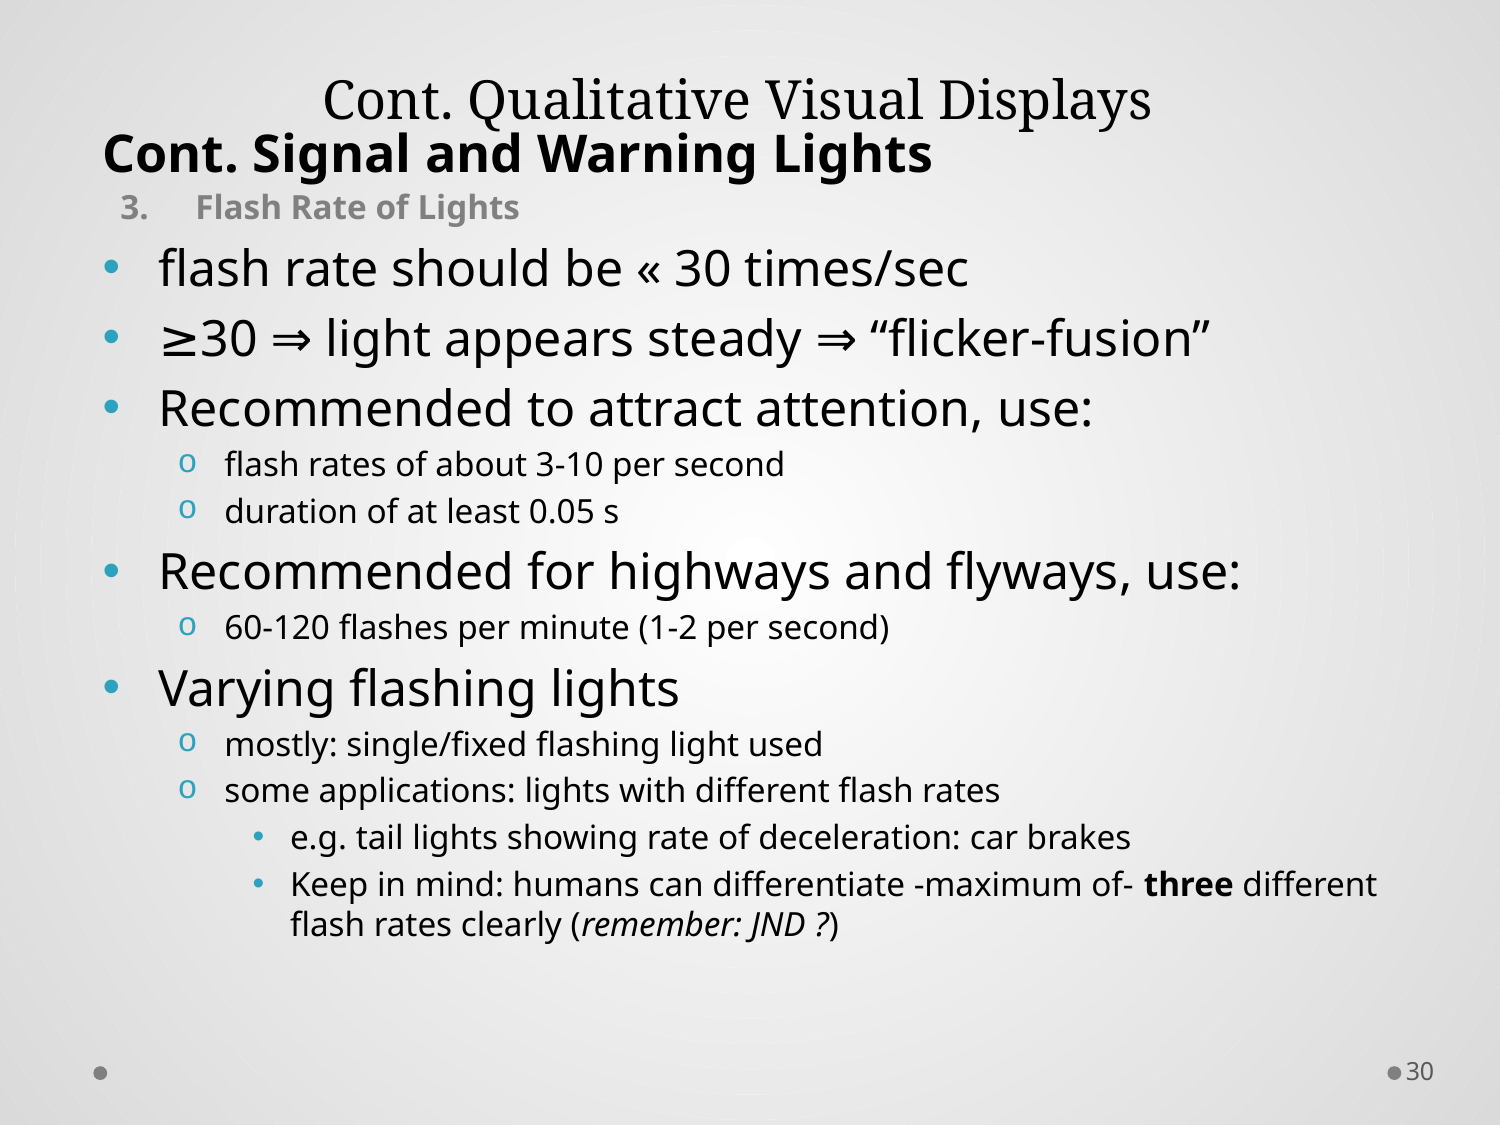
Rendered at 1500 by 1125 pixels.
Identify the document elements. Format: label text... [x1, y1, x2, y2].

title Cont. Qualitative Visual Displays [62, 37, 1413, 138]
list Cont. Signal and Warning Lights Flash Rate of Lights flash rate should be « 30 times/sec ≥30 ⇒ light appears steady ⇒ “flicker-fusion” Recommended to attract attention, use: flash rates of about 3-10 per second duration of at least 0.05 s Recommended for highways and flyways, use: 60-120 flashes per minute (1-2 per second) Varying flashing lights mostly: single/fixed flashing light used some applications: lights with different flash rates e.g. tail lights showing rate of deceleration: car brakes Keep in mind: humans can differentiate -maximum of- three different flash rates clearly (remember: JND ?) [87, 112, 1438, 1125]
slide_number 30 [1401, 1042, 1494, 1103]
